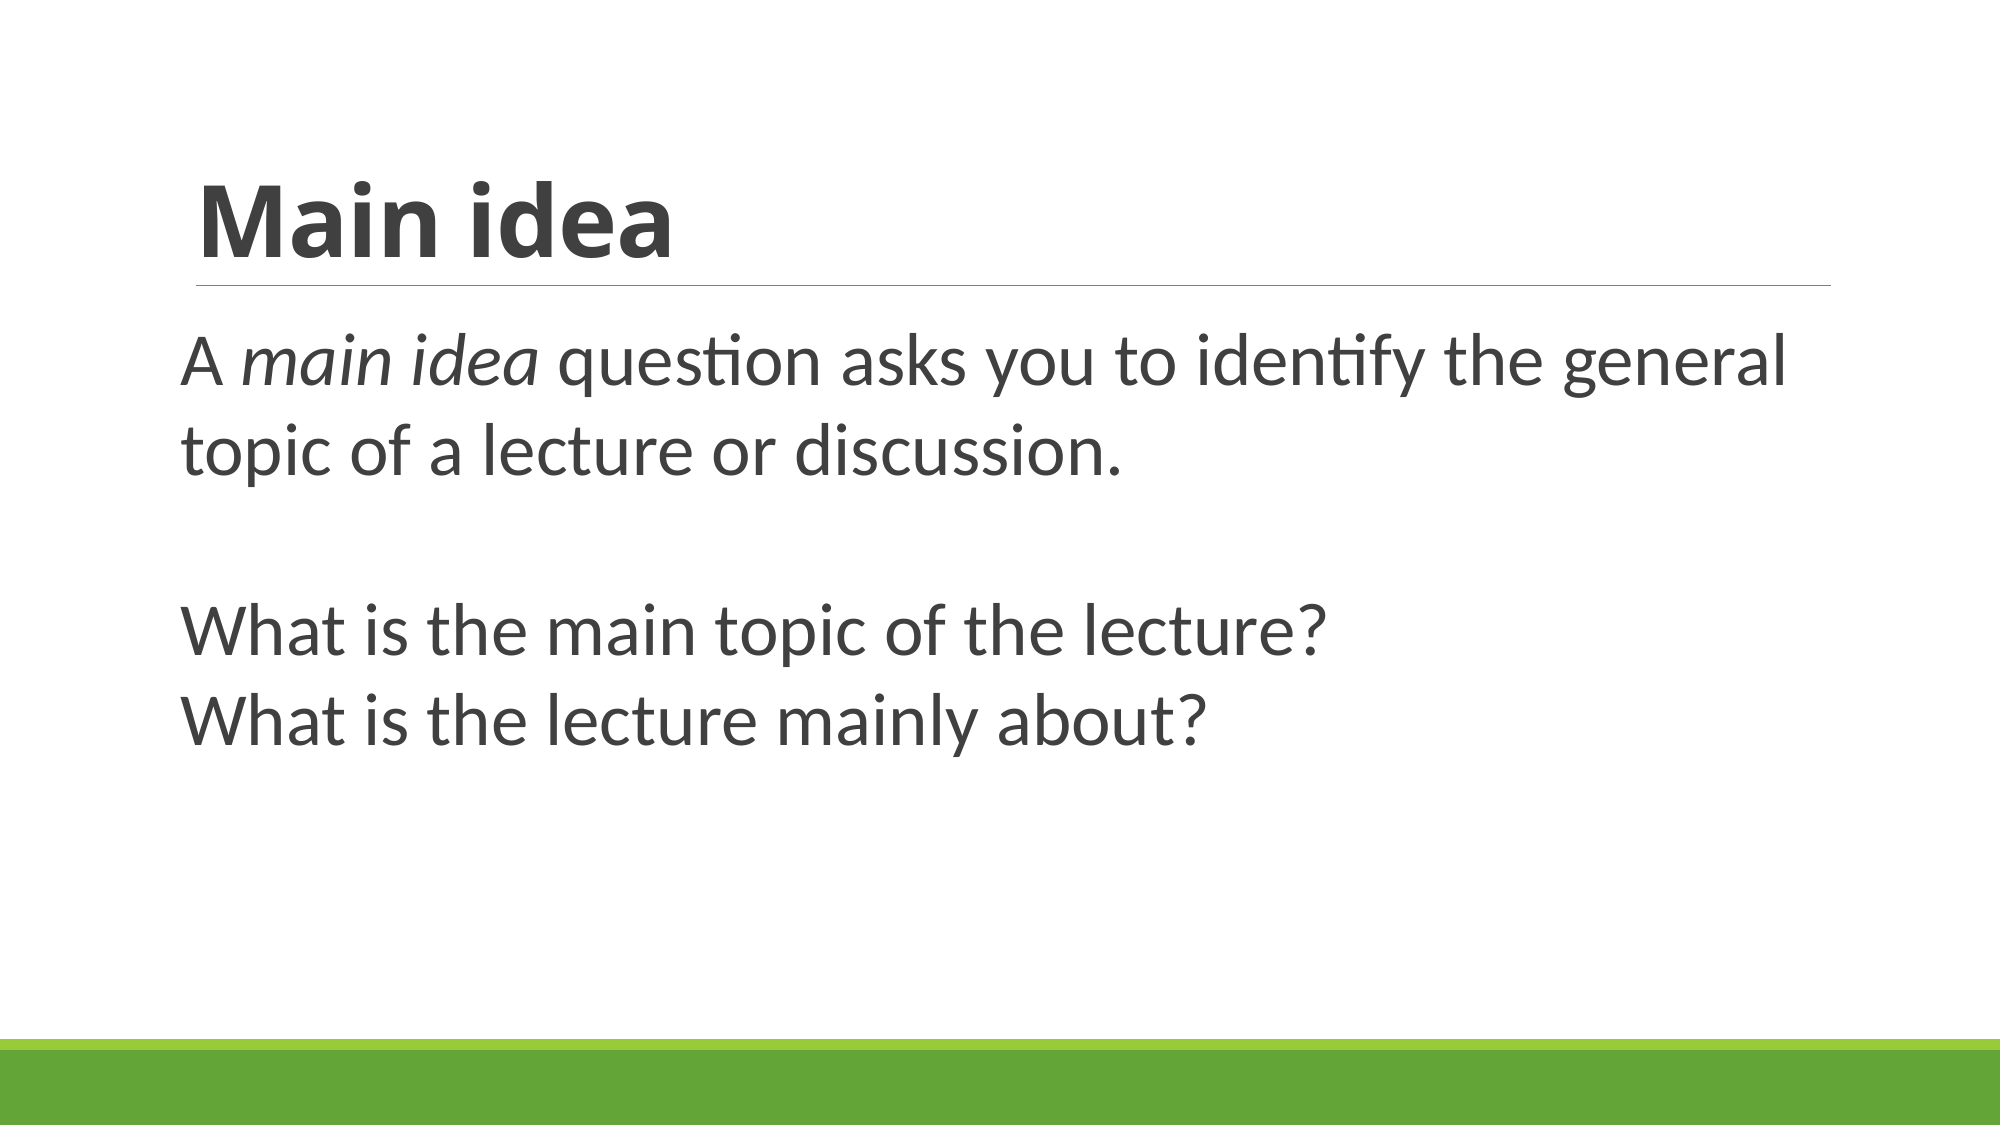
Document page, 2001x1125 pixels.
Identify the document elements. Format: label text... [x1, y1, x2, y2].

list A main idea question asks you to identify the general topic of a lecture or discussion. What is the main topic of the lecture? What is the lecture mainly about? [180, 302, 1830, 963]
title Main idea [180, 47, 1830, 285]
